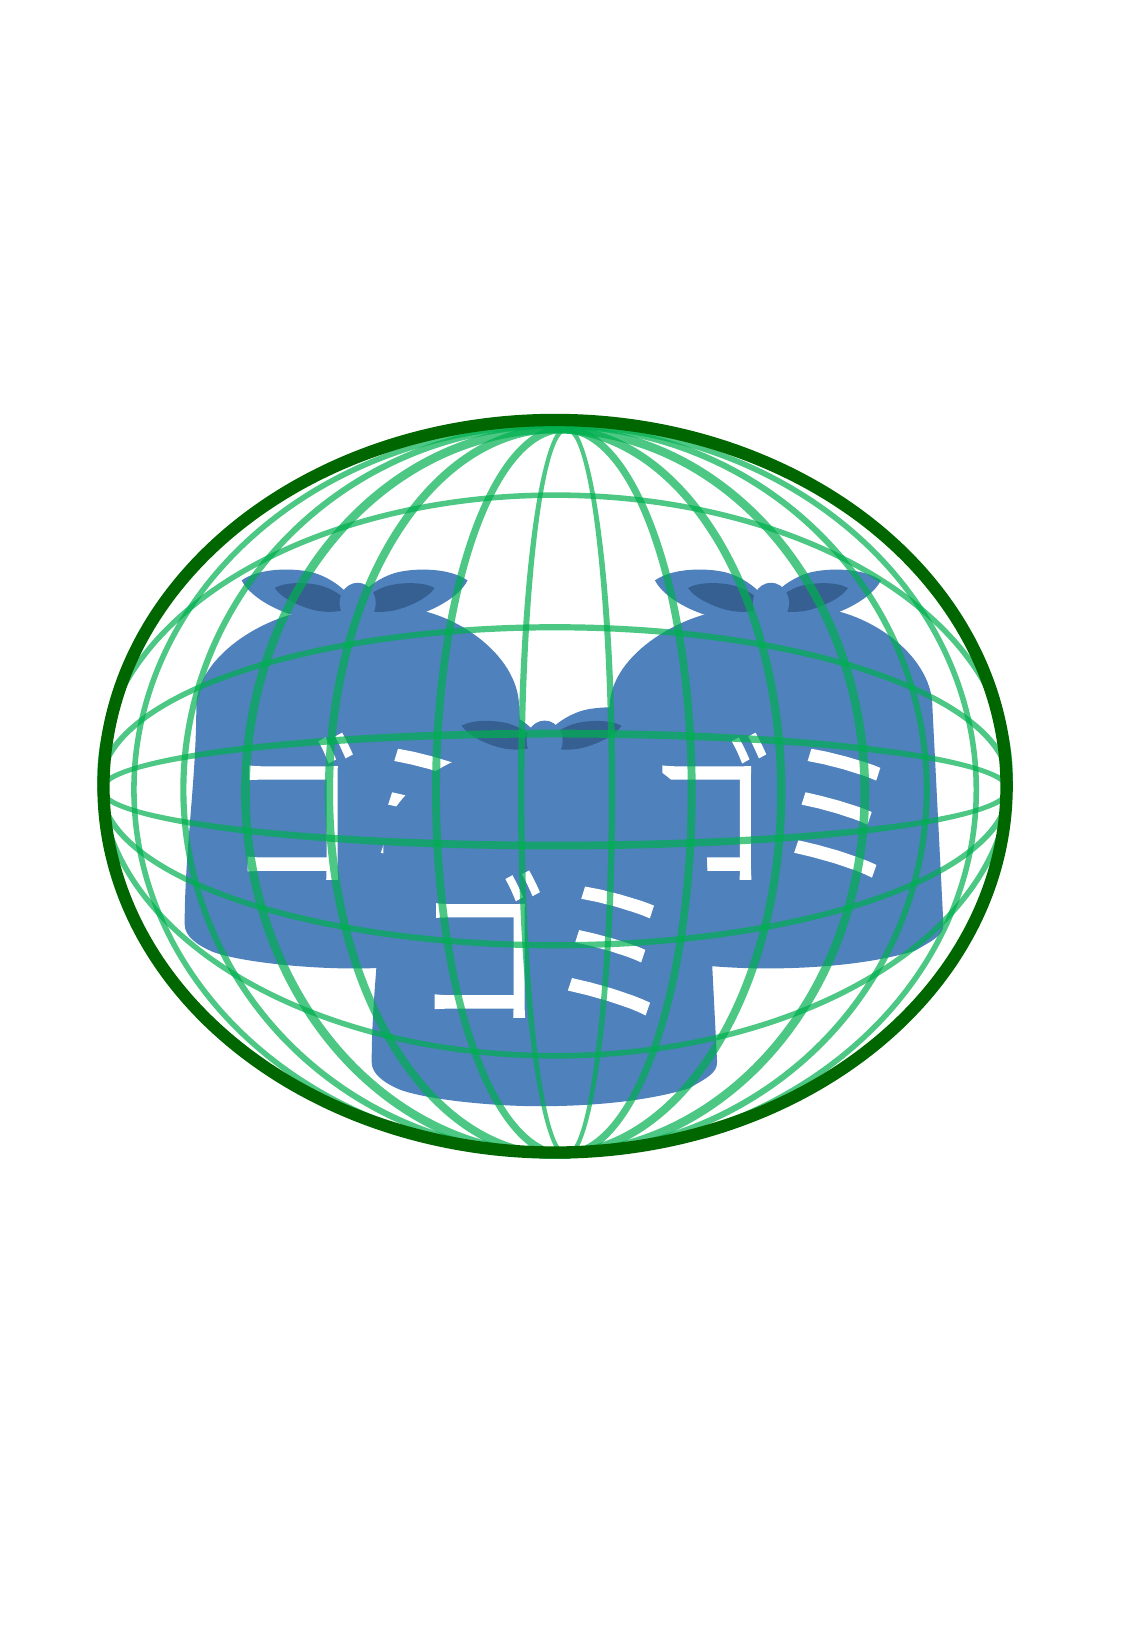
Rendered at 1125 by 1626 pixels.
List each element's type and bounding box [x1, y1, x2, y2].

text_box [97, 413, 1014, 1159]
